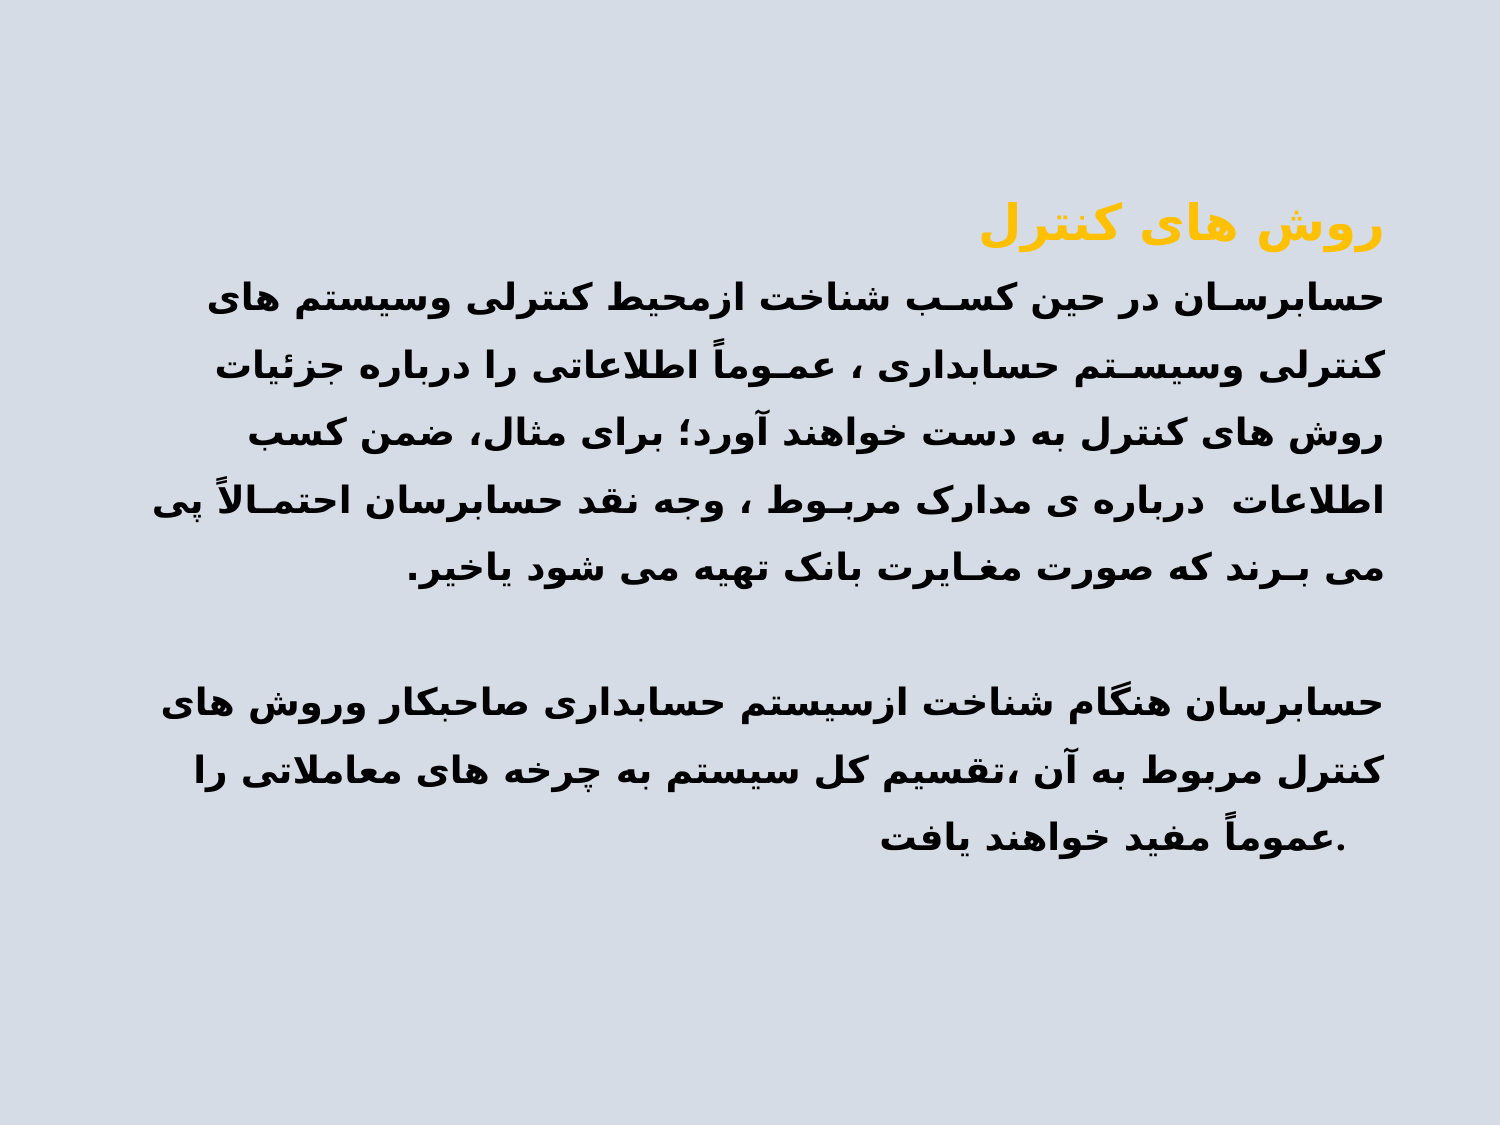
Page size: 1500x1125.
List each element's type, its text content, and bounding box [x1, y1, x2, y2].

title روش های کنترل حسابرسـان در حین کسـب شناخت ازمحیط کنترلی وسیستم های کنترلی وسیسـتم حسابداری ، عمـوماً اطلاعاتی را درباره جزئیات روش های کنترل به دست خواهند آورد؛ برای مثال، ضمن کسب اطلاعات درباره ی مدارک مربـوط ، وجه نقد حسابرسان احتمـالاً پی می بـرند که صورت مغـایرت بانک تهیه می شود یاخیر. حسابرسان هنگام شناخت ازسیستم حسابداری صاحبکار وروش های کنترل مربوط به آن ،تقسیم کل سیستم به چرخه های معاملاتی را عموماً مفید خواهند یافت. [100, 231, 1401, 787]
